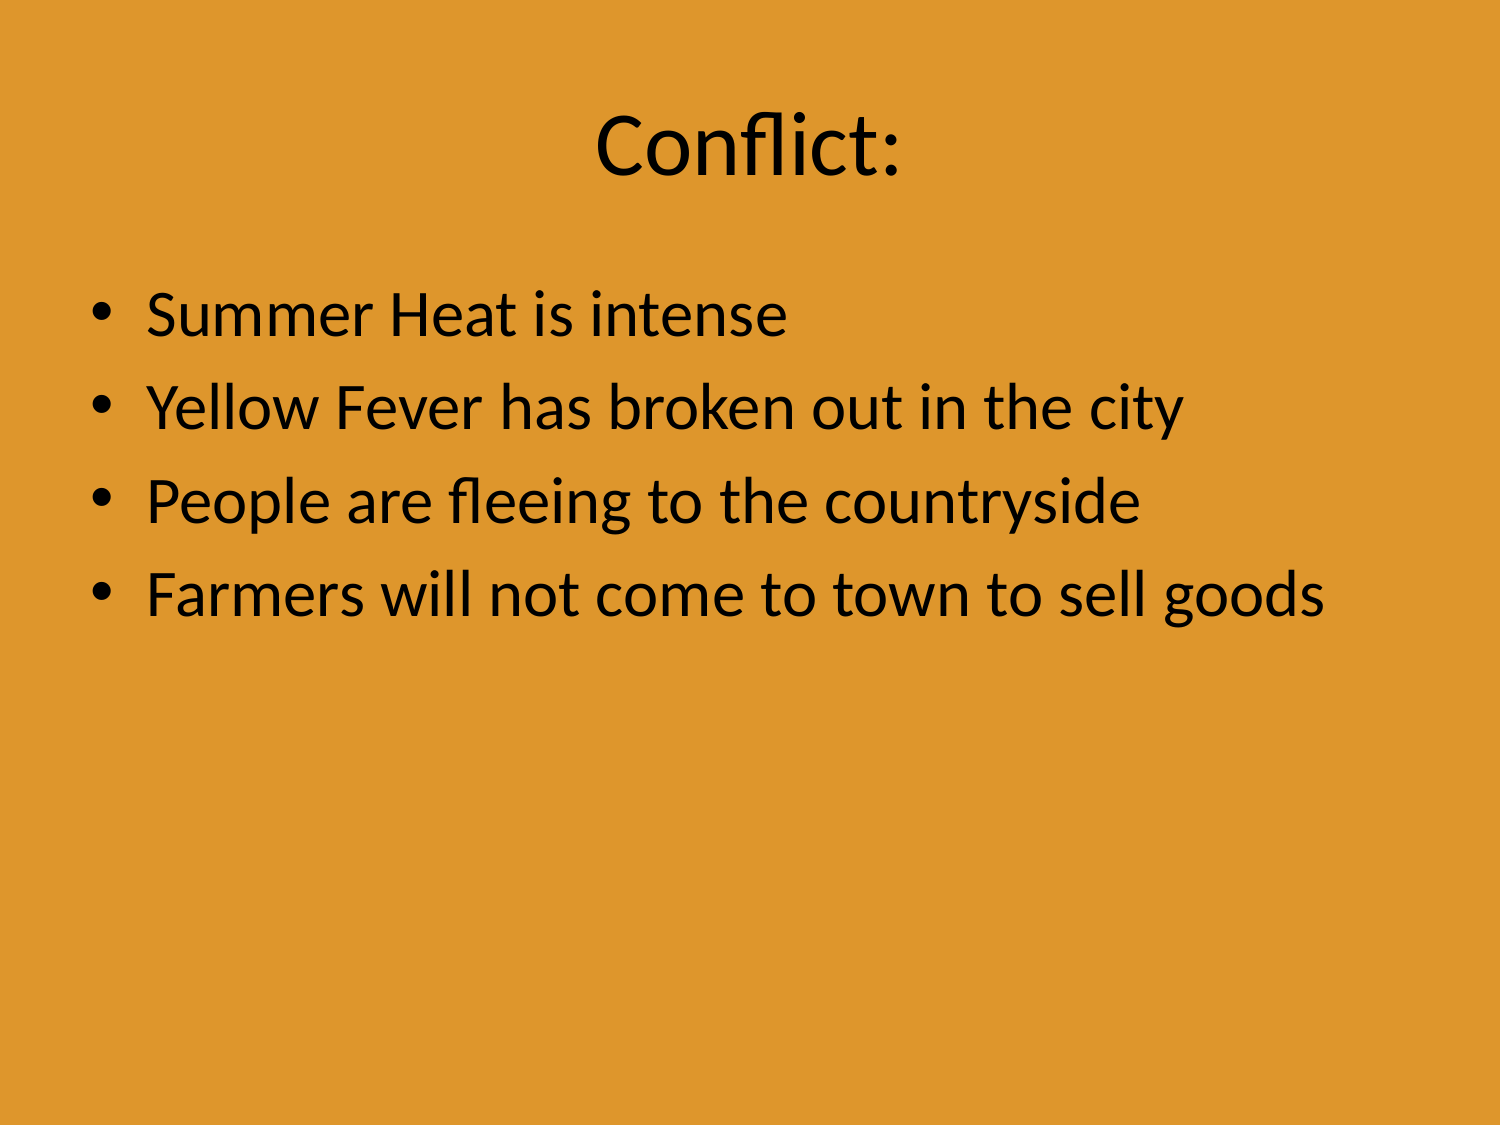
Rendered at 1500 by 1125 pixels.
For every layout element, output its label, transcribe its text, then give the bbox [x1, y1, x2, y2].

list Summer Heat is intense Yellow Fever has broken out in the city People are fleeing to the countryside Farmers will not come to town to sell goods [75, 262, 1425, 1005]
title Conflict: [75, 45, 1425, 233]
